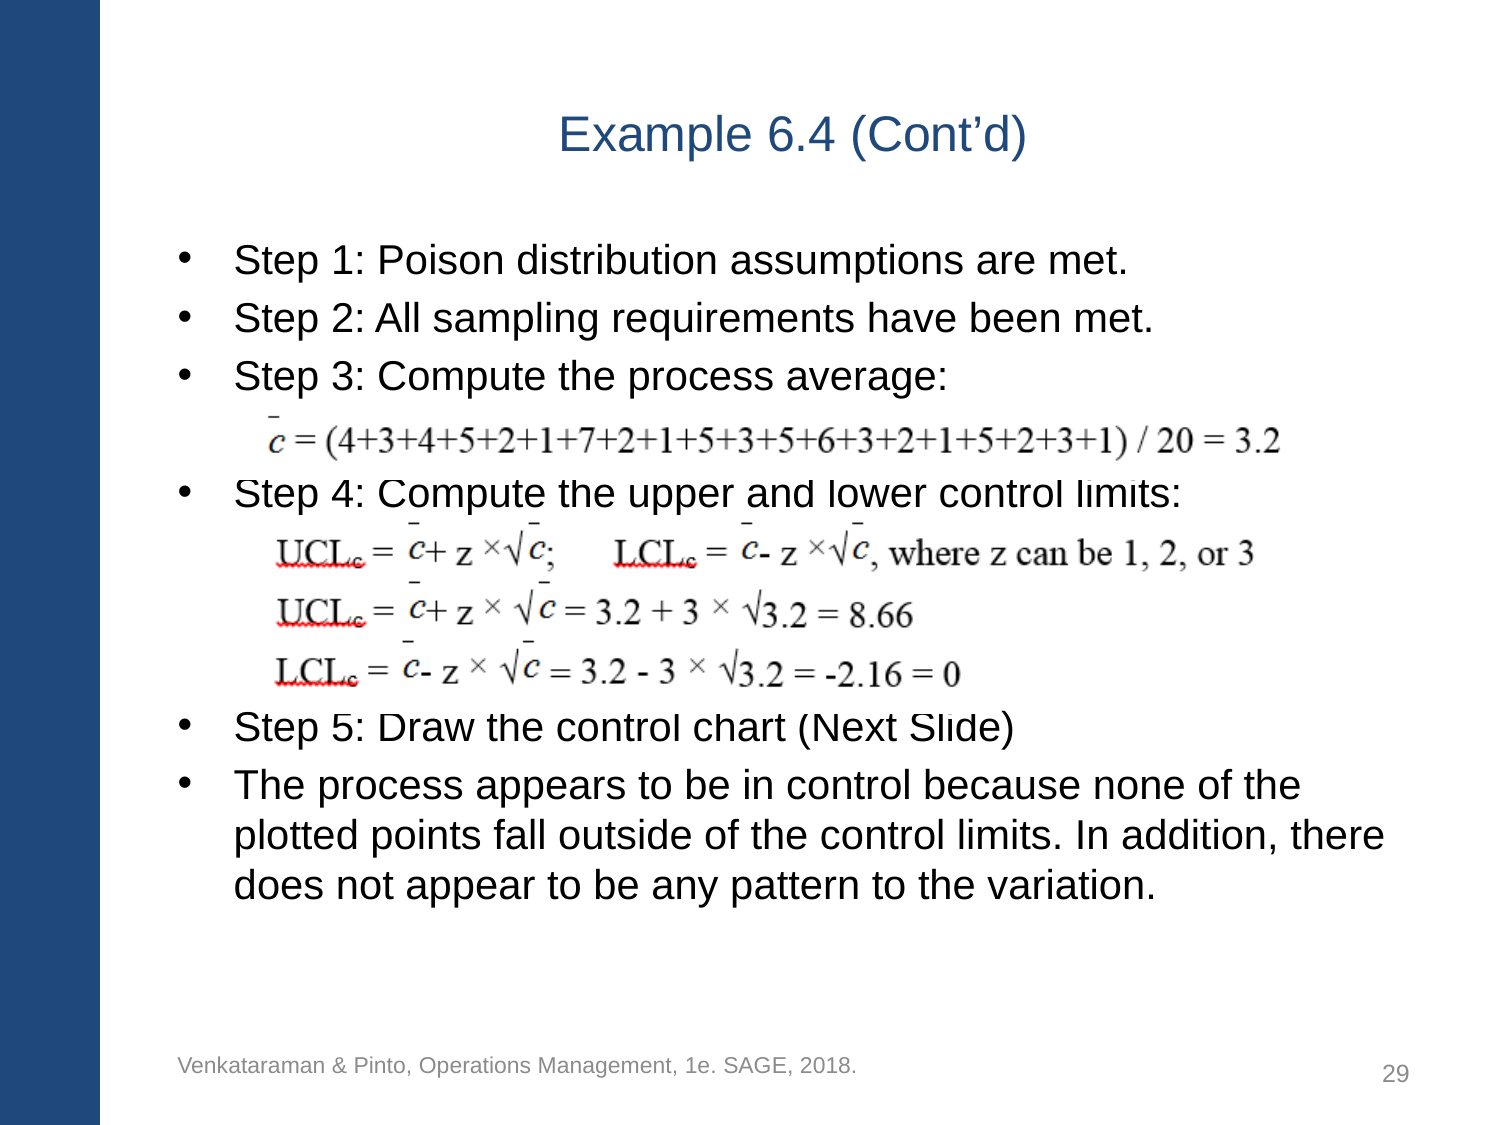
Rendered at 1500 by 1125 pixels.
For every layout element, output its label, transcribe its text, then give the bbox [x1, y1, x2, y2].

picture [255, 515, 1287, 714]
picture [230, 399, 1313, 480]
list Step 1: Poison distribution assumptions are met. Step 2: All sampling requirements have been met. Step 3: Compute the process average: Step 4: Compute the upper and lower control limits: Step 5: Draw the control chart (Next Slide) The process appears to be in control because none of the plotted points fall outside of the control limits. In addition, there does not appear to be any pattern to the variation. [162, 224, 1425, 1013]
slide_number 29 [1350, 1042, 1425, 1103]
footer Venkataraman & Pinto, Operations Management, 1e. SAGE, 2018. [162, 1042, 1313, 1103]
title Example 6.4 (Cont’d) [162, 37, 1425, 224]
